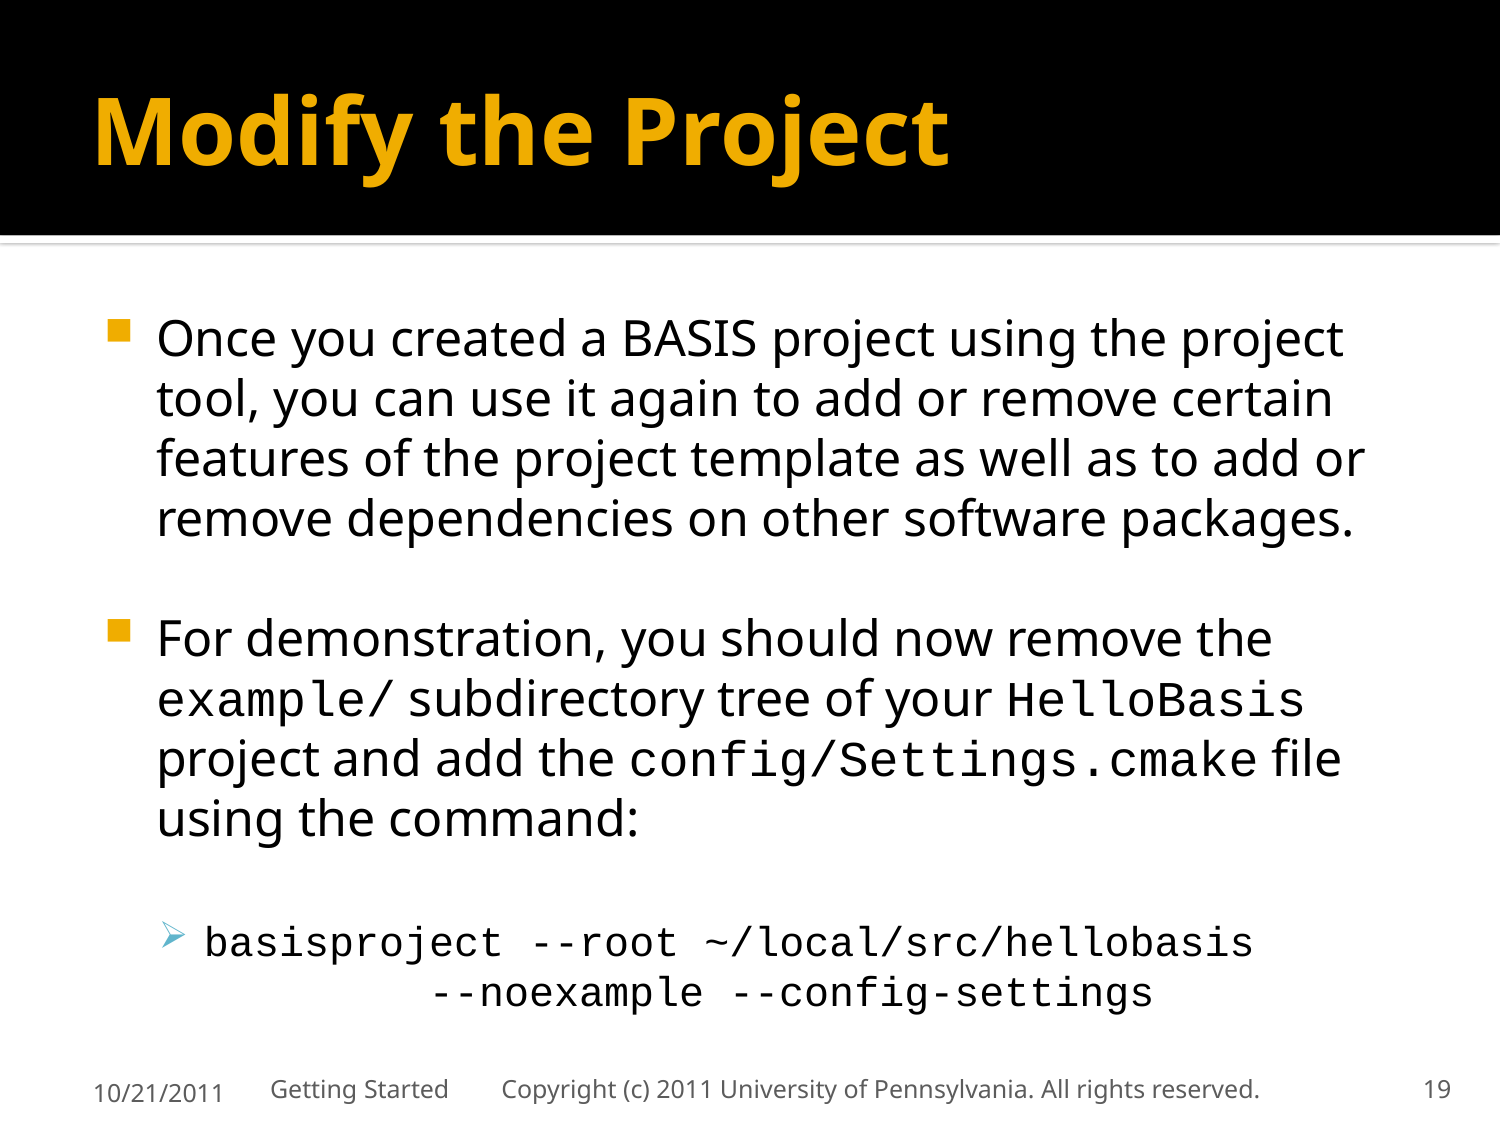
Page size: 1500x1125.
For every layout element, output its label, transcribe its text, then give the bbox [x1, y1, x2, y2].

title Modify the Project [75, 25, 1425, 231]
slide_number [75, 1062, 238, 1108]
slide_number 19 [1345, 1062, 1467, 1108]
footer Getting Started Copyright (c) 2011 University of Pennsylvania. All rights reserved. [262, 1062, 1337, 1108]
list Once you created a BASIS project using the project tool, you can use it again to add or remove certain features of the project template as well as to add or remove dependencies on other software packages. For demonstration, you should now remove the example/ subdirectory tree of your HelloBasis project and add the config/Settings.cmake file using the command: basisproject --root ~/local/src/hellobasis --noexample --config-settings [75, 291, 1425, 1050]
